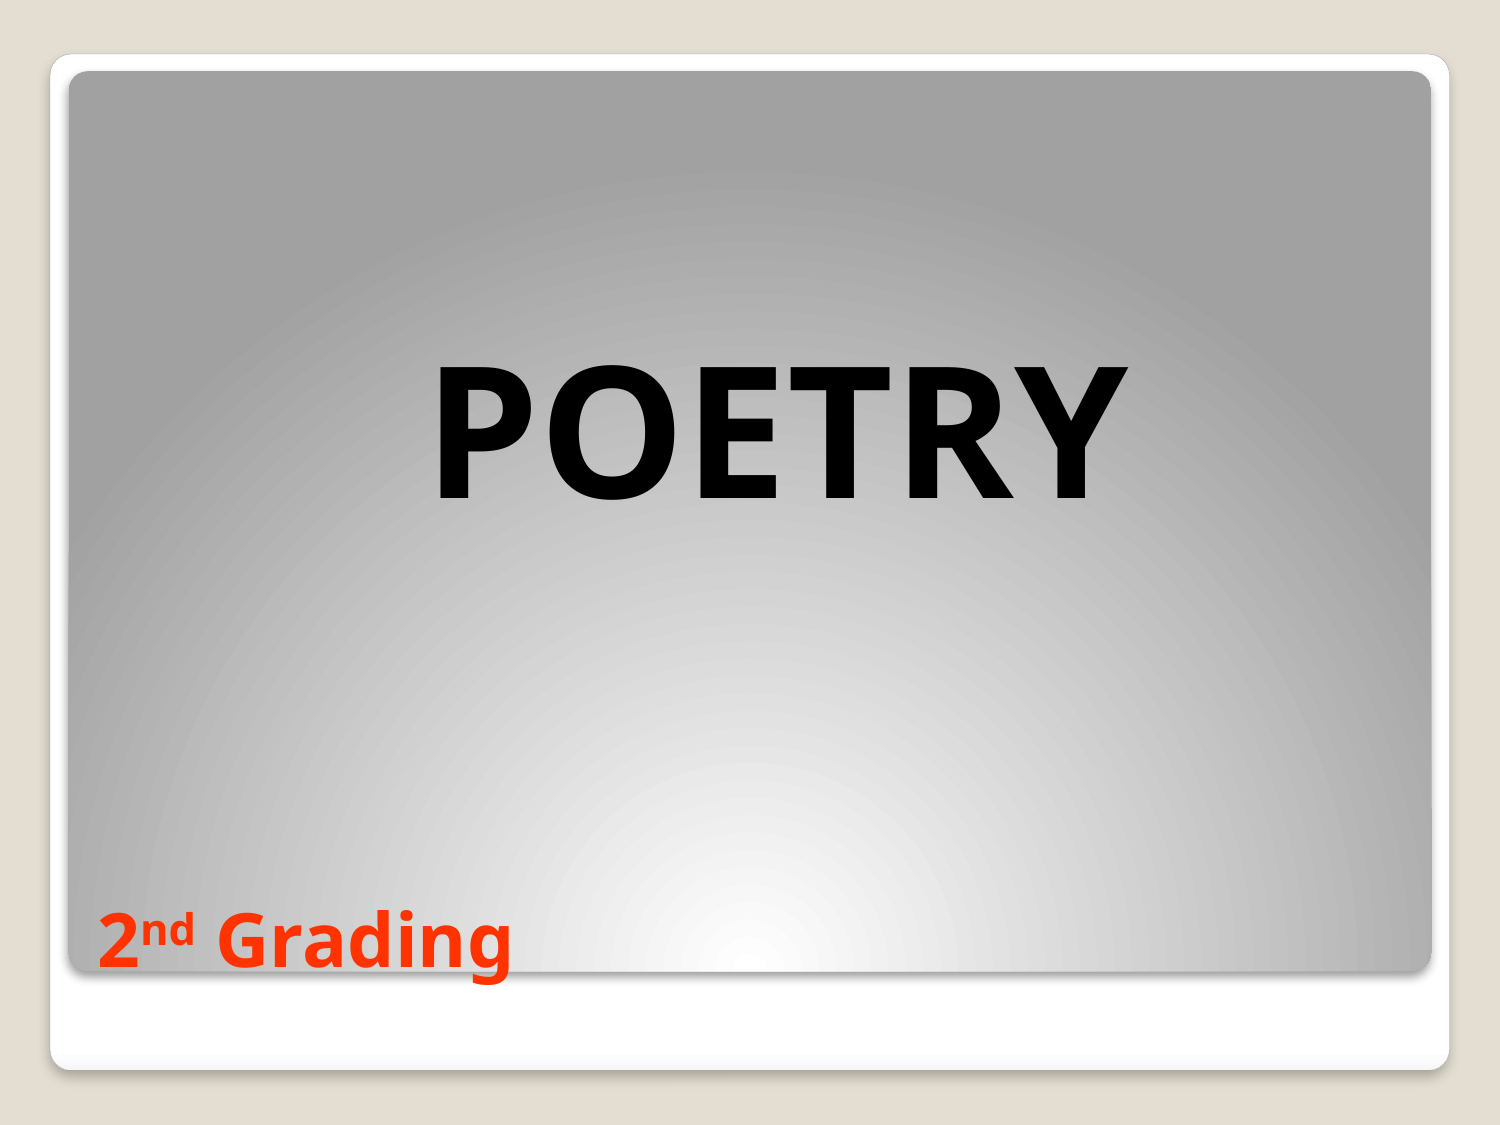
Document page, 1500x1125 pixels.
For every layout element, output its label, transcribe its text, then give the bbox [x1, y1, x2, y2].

list POETRY [99, 299, 1438, 563]
title 2nd Grading [82, 817, 1425, 990]
